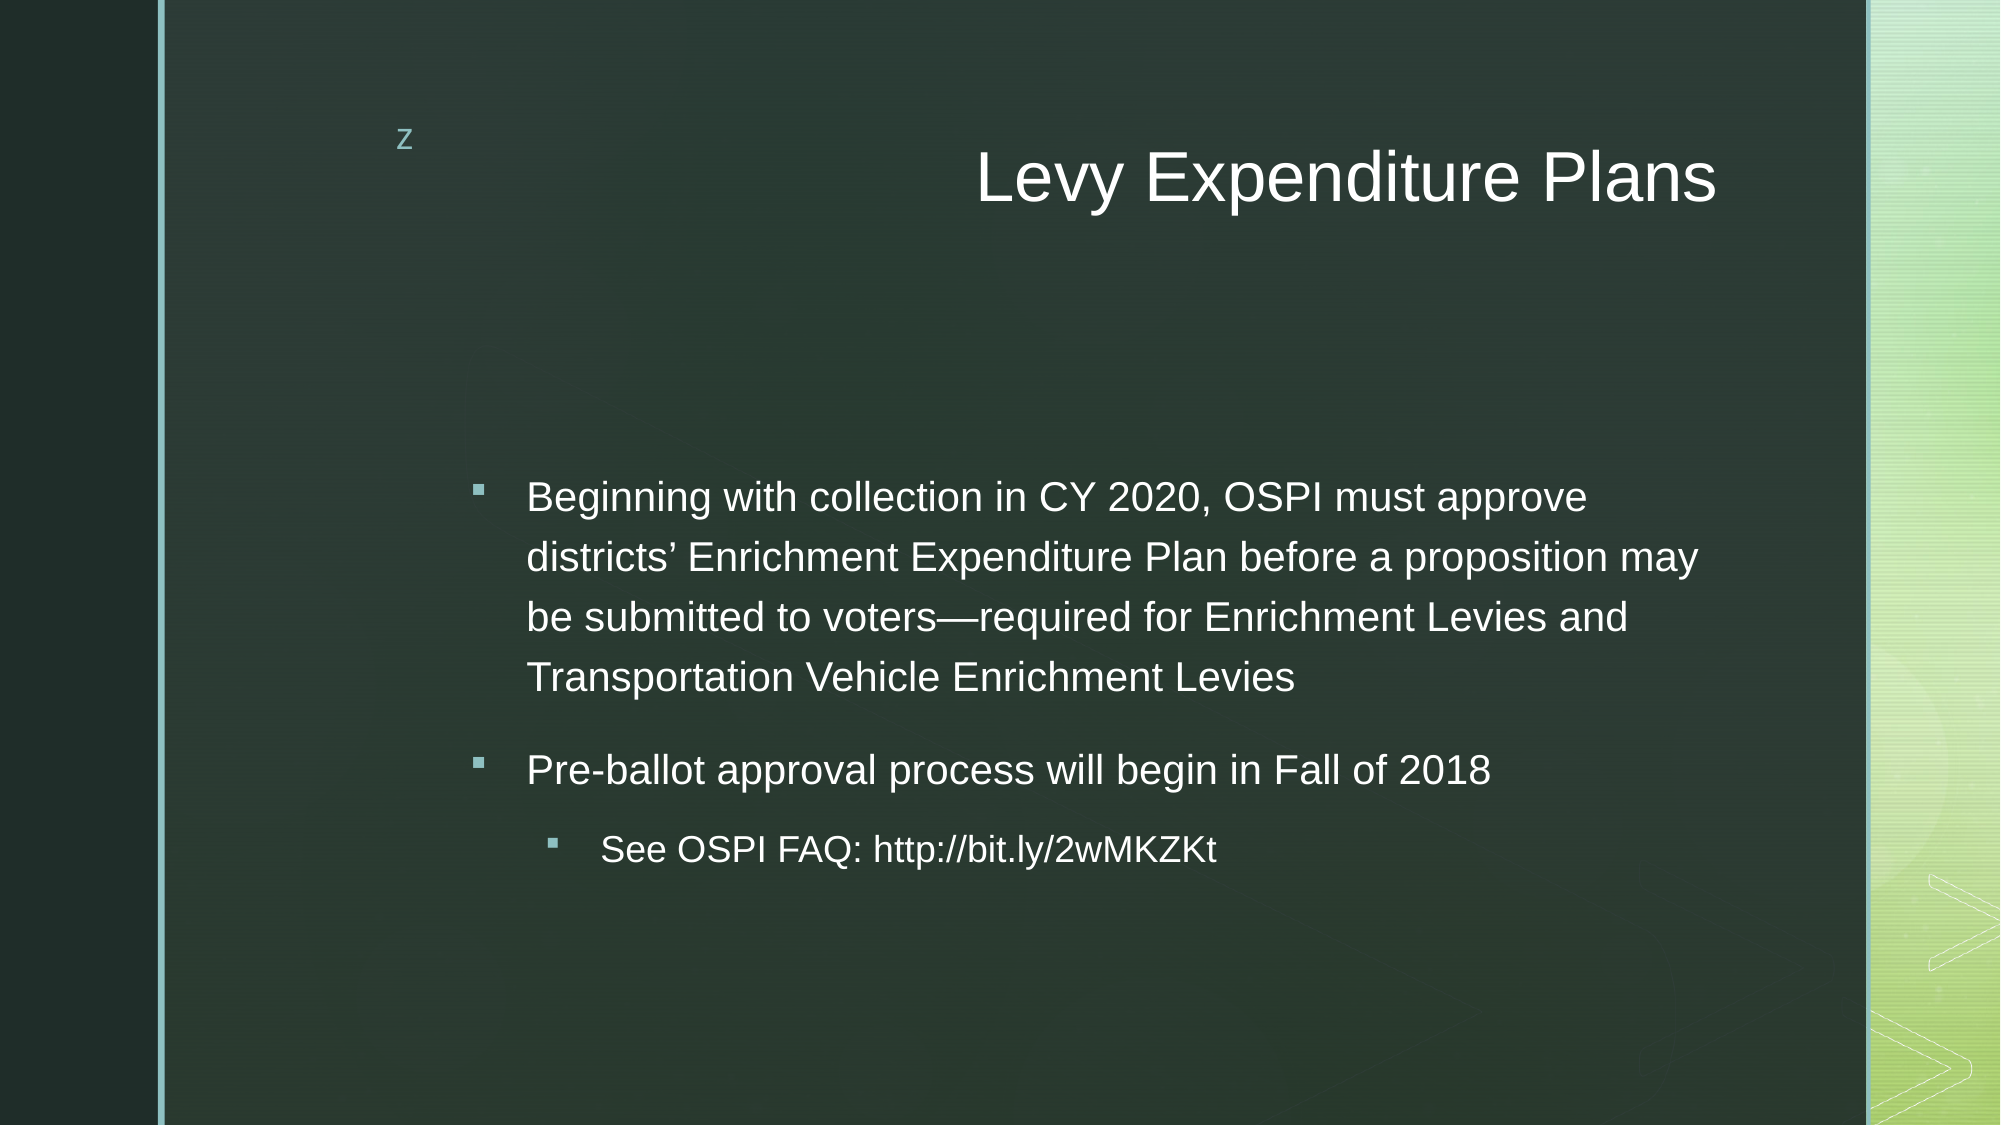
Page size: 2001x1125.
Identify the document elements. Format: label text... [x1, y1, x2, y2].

picture [1871, 0, 2001, 1125]
list Beginning with collection in CY 2020, OSPI must approve districts’ Enrichment Expenditure Plan before a proposition may be submitted to voters—required for Enrichment Levies and Transportation Vehicle Enrichment Levies Pre-ballot approval process will begin in Fall of 2018 See OSPI FAQ: http://bit.ly/2wMKZKt [454, 336, 1734, 993]
title Levy Expenditure Plans [428, 132, 1734, 310]
